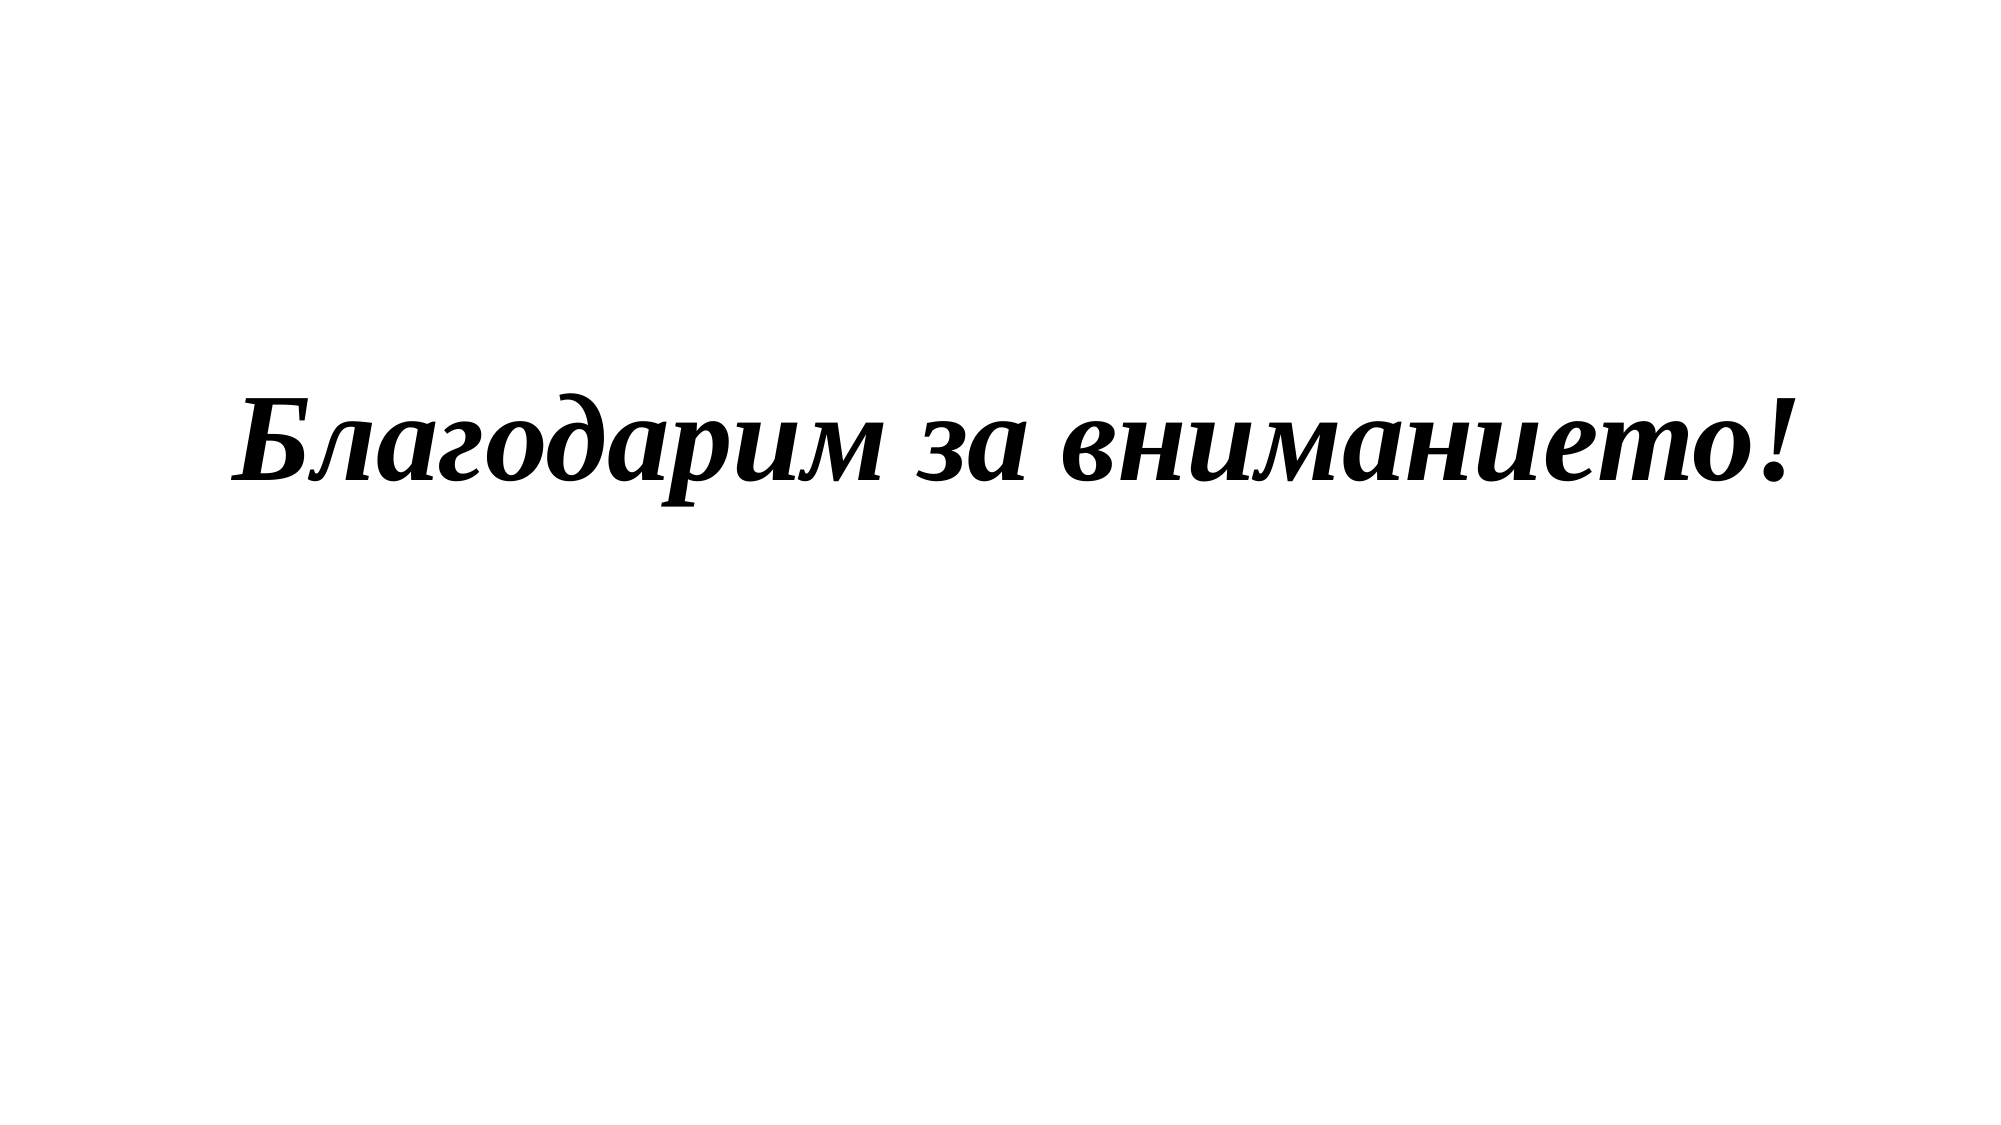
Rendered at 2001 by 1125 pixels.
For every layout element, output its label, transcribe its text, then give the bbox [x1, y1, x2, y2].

list Благодарим за вниманието! [137, 38, 1863, 1014]
